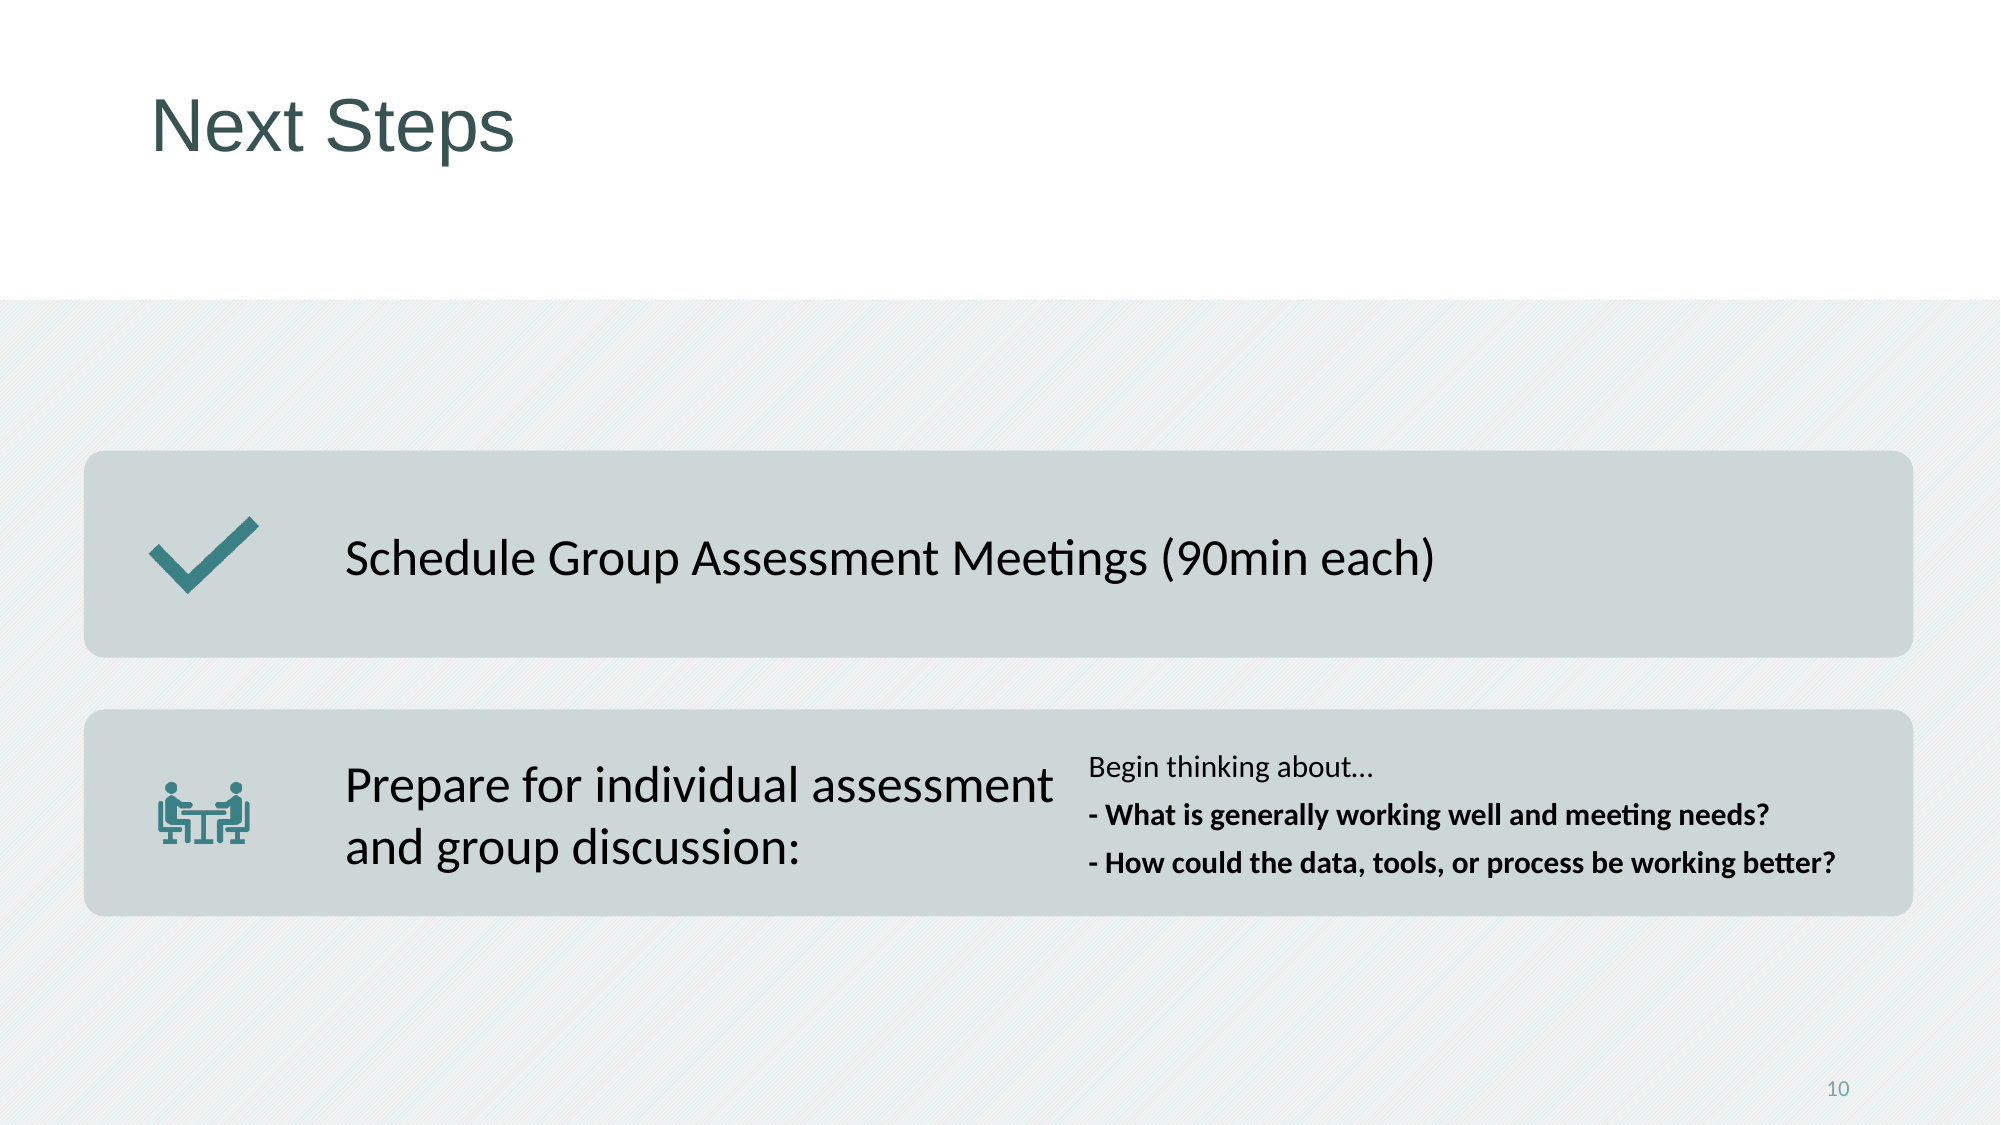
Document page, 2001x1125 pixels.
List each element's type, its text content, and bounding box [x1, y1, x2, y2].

title Next Steps [150, 76, 1850, 227]
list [123, 336, 1954, 1031]
